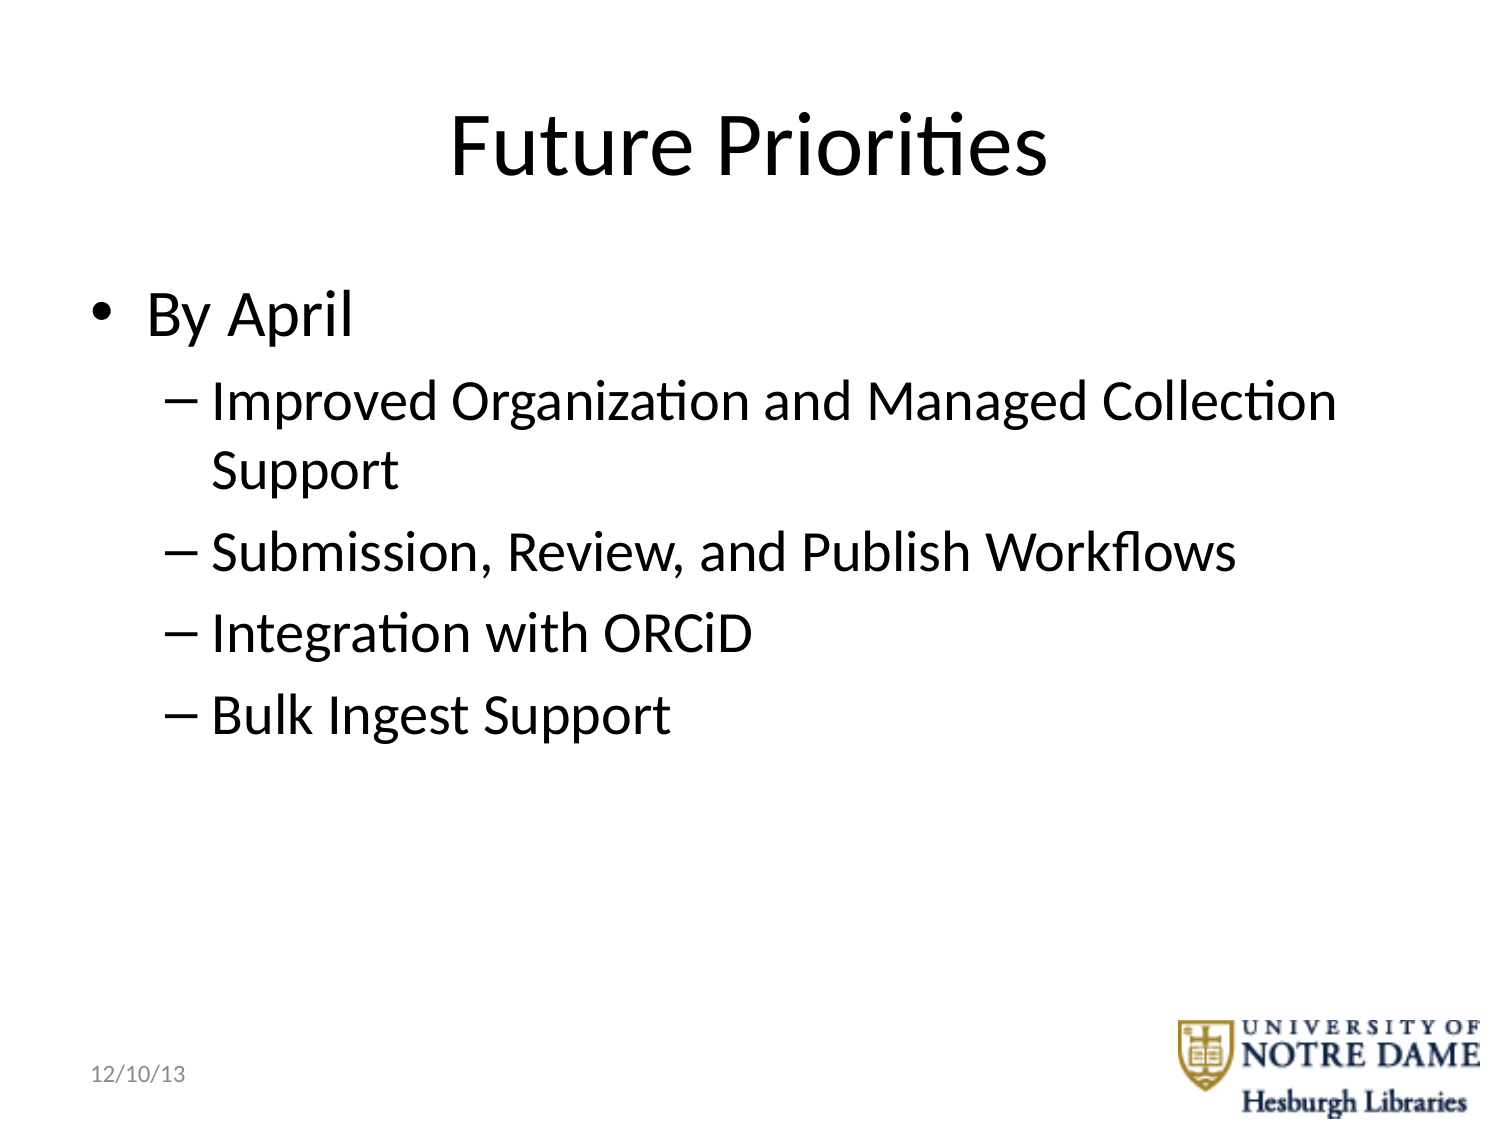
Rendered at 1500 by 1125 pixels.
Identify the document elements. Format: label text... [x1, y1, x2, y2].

picture [1178, 1020, 1480, 1119]
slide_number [75, 1042, 425, 1103]
list By April Improved Organization and Managed Collection Support Submission, Review, and Publish Workflows Integration with ORCiD Bulk Ingest Support [75, 262, 1425, 1005]
title Future Priorities [75, 45, 1425, 233]
